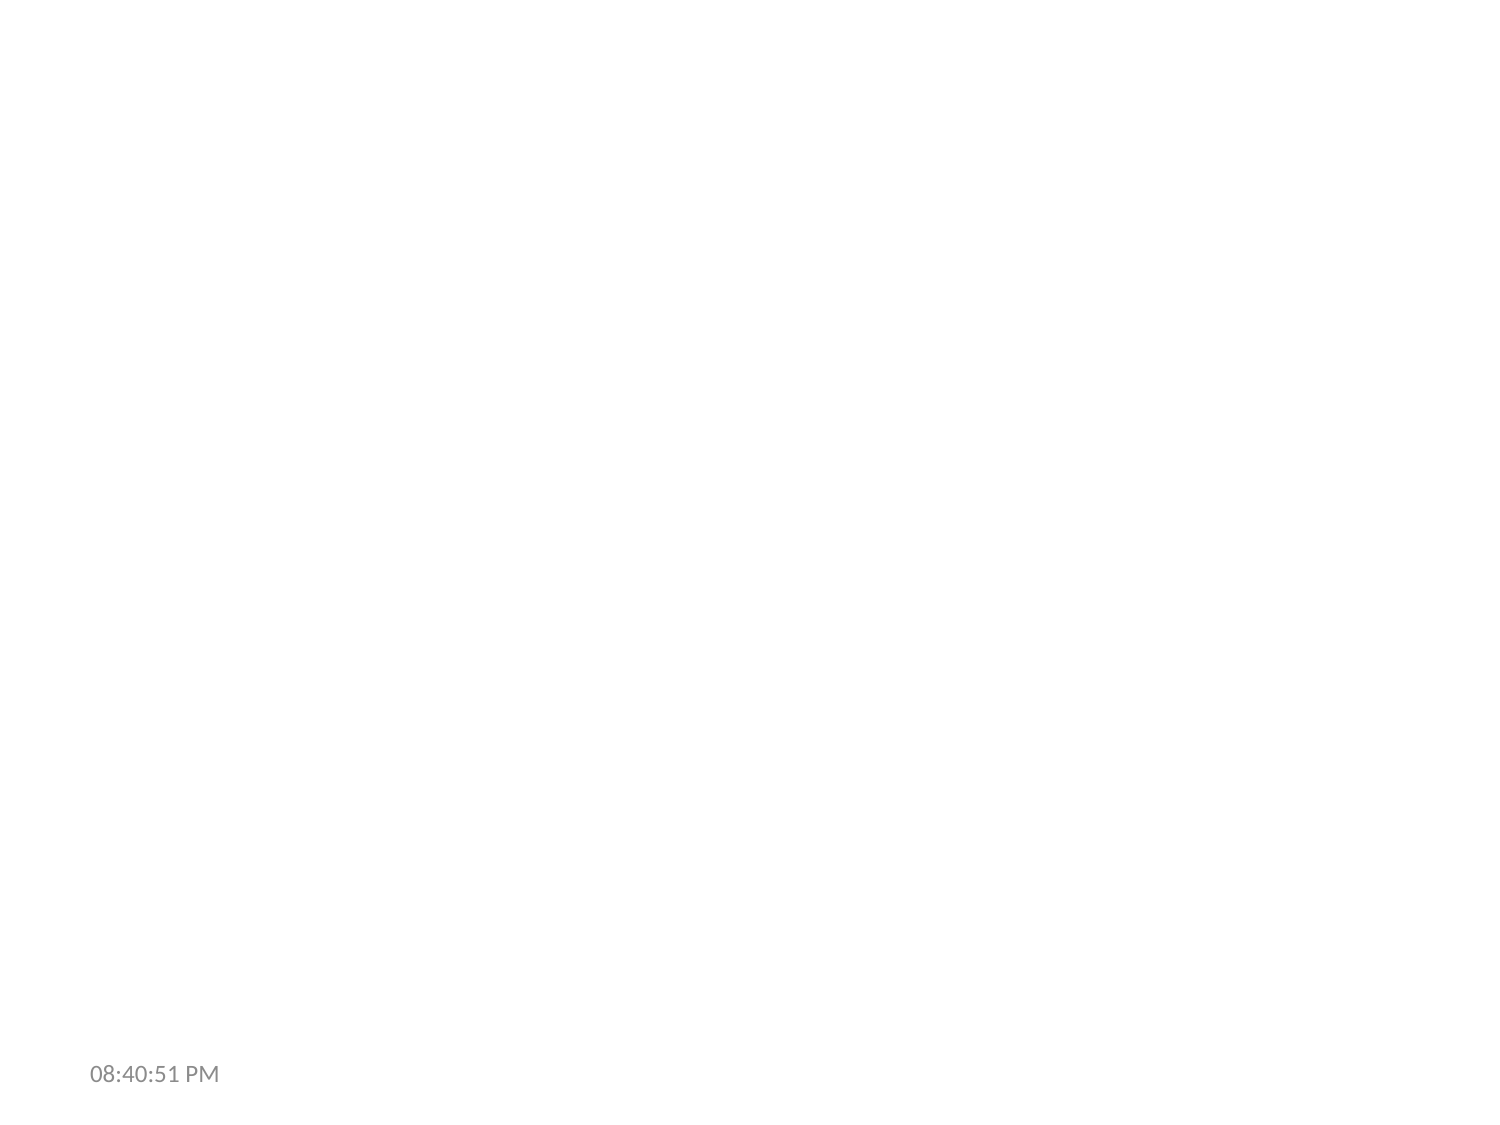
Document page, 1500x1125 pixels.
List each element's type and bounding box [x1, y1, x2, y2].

slide_number [75, 1042, 425, 1103]
